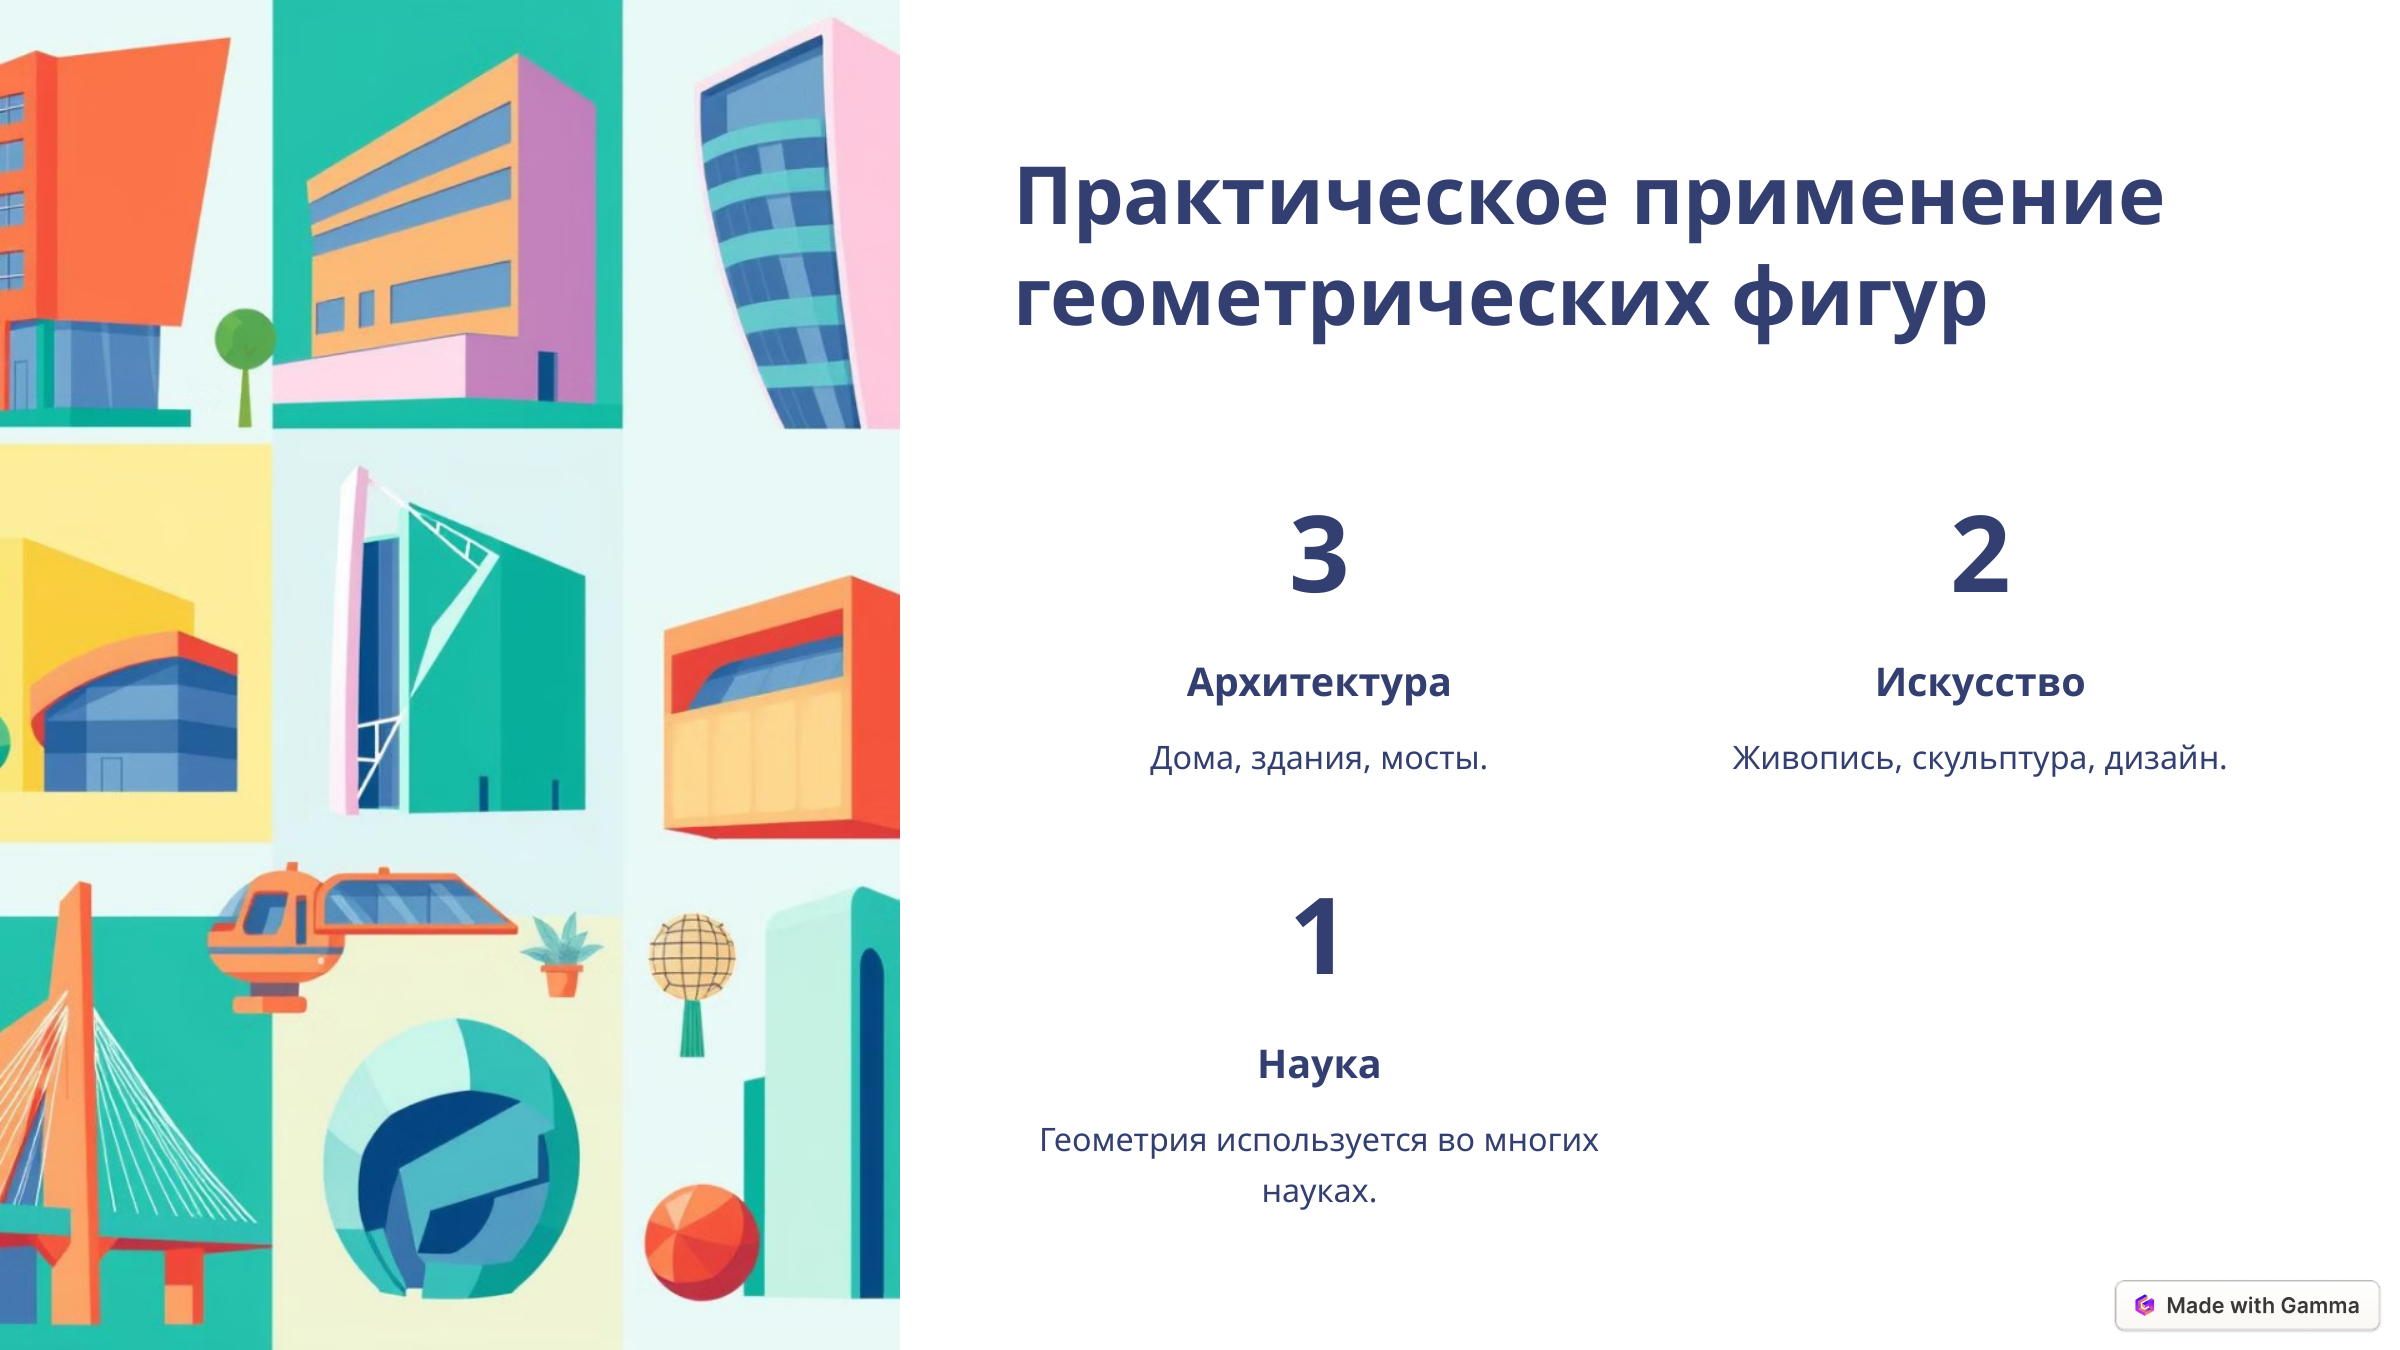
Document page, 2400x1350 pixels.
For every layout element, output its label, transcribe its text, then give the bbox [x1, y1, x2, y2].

text_box 2 [1674, 507, 2287, 615]
picture [2106, 1271, 2389, 1339]
text_box Практическое применение геометрических фигур [1013, 139, 2287, 443]
text_box Искусство [1778, 654, 2183, 706]
text_box 1 [1013, 889, 1626, 997]
text_box Дома, здания, мосты. [1013, 724, 1626, 777]
text_box Живопись, скульптура, дизайн. [1674, 724, 2287, 777]
picture [0, 0, 900, 1350]
text_box Наука [1117, 1036, 1522, 1088]
text_box 3 [1013, 507, 1626, 615]
text_box Архитектура [1117, 654, 1522, 706]
text_box Геометрия используется во многих науках. [1013, 1106, 1626, 1211]
